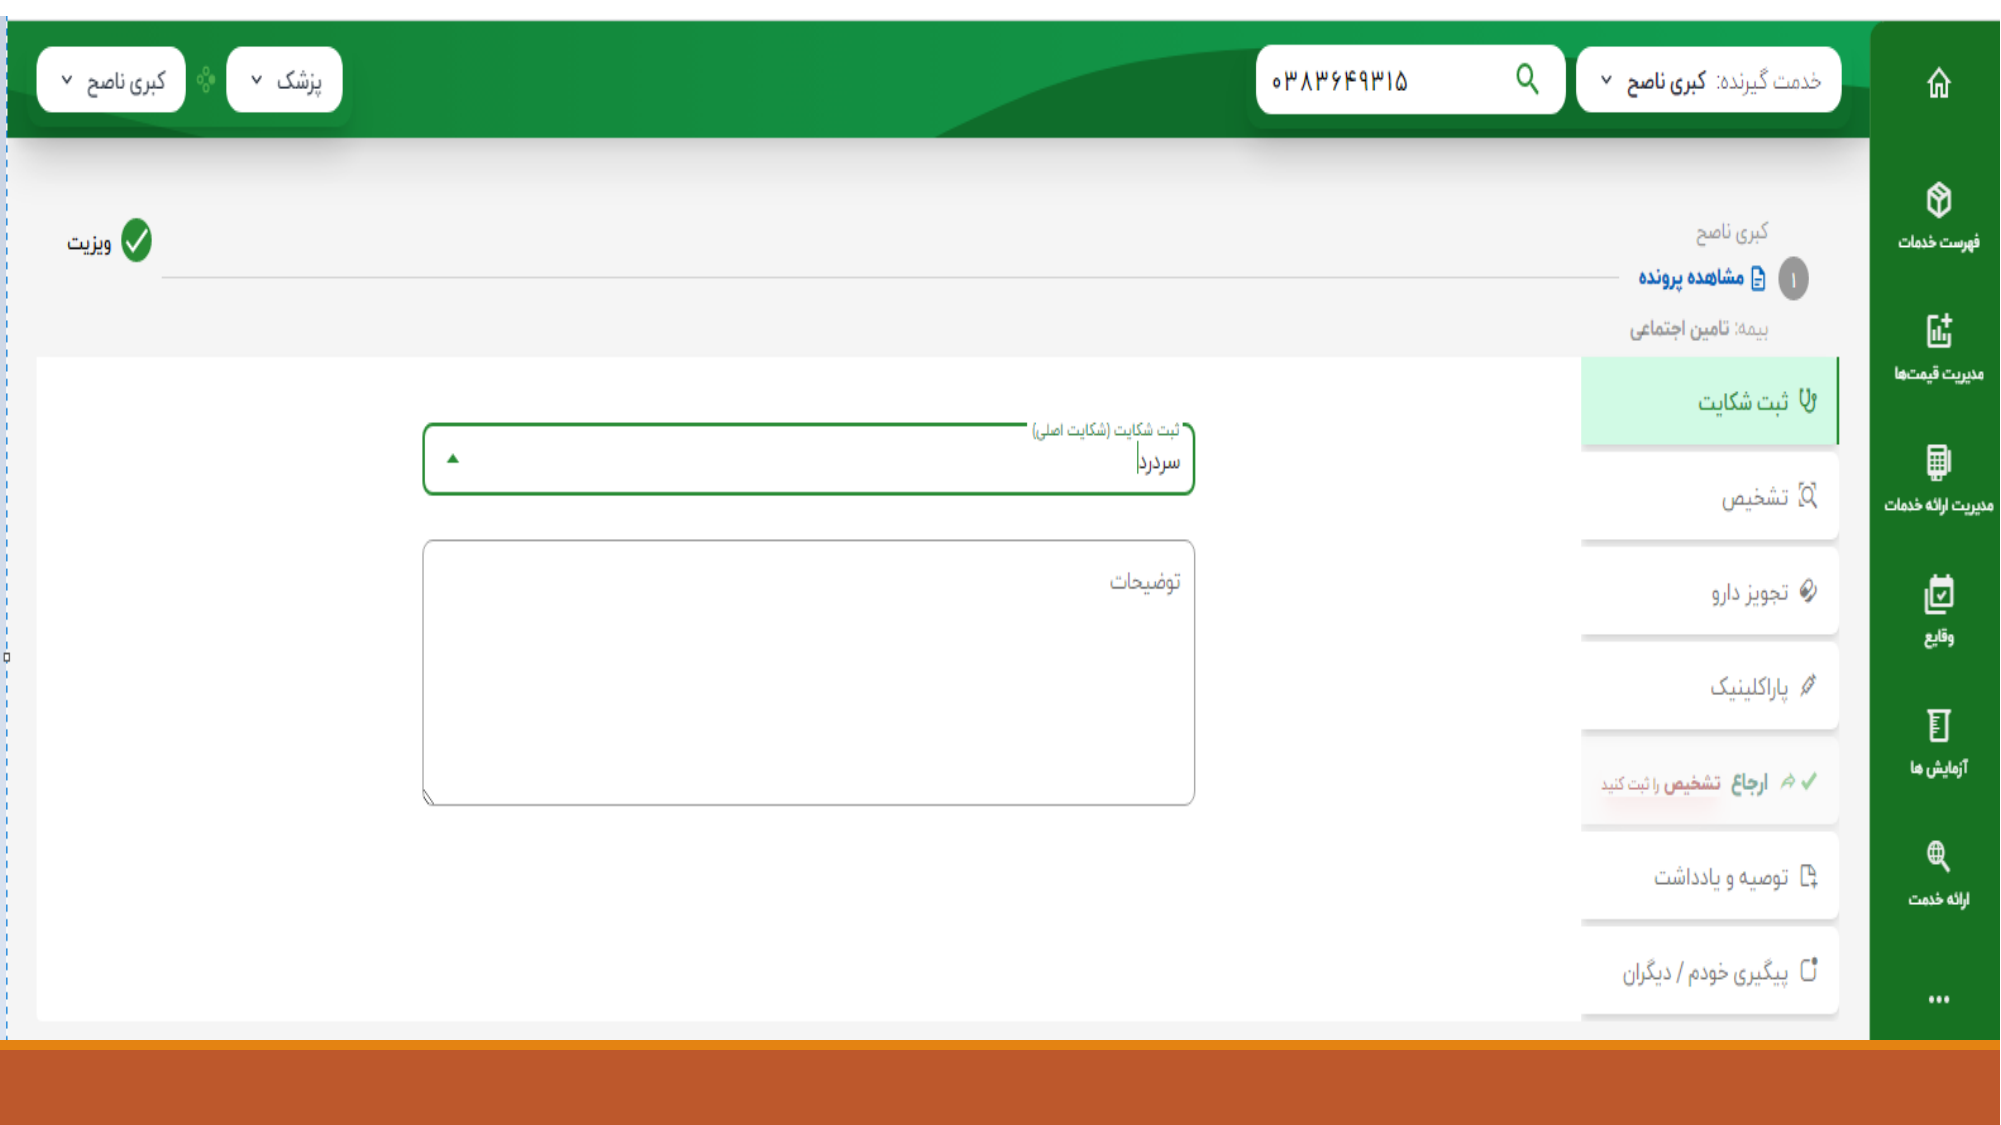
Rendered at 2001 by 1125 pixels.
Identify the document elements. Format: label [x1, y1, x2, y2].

list [0, 15, 2000, 1040]
